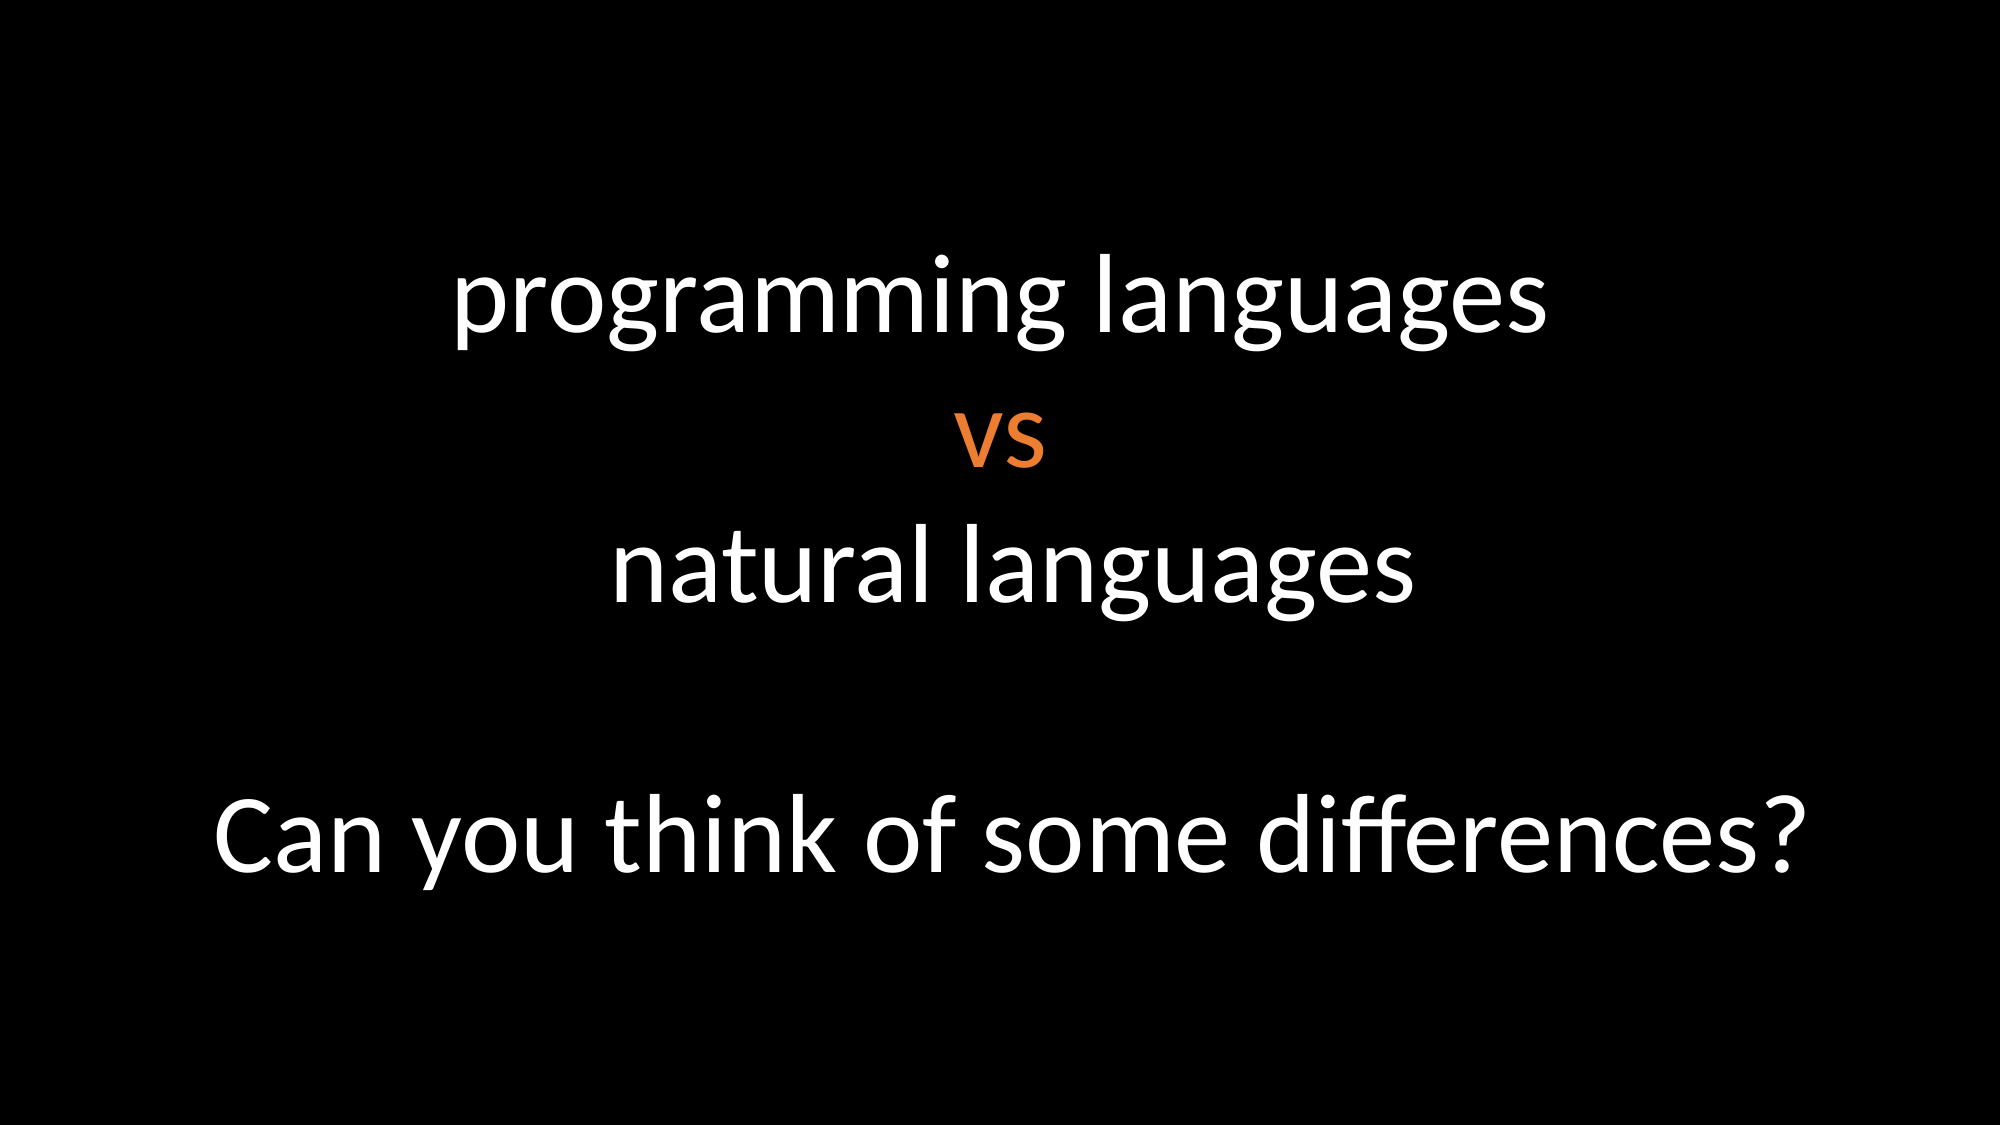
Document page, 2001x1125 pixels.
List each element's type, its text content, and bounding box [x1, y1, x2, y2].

text_box programming languages vs natural languages Can you think of some differences? [129, 77, 1897, 903]
